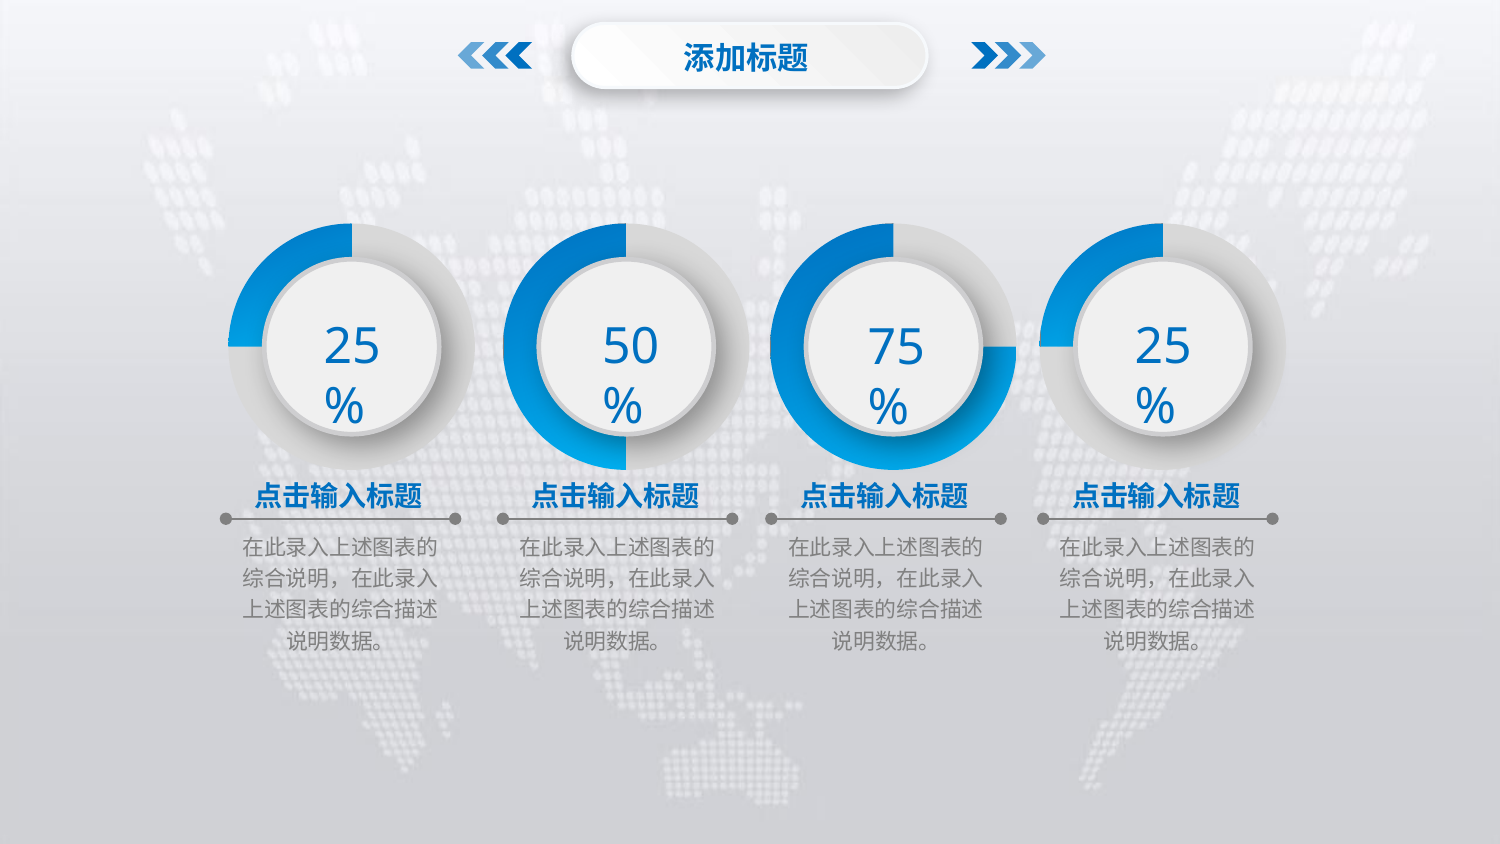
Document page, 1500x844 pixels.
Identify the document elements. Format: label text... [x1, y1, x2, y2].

text_box 点击输入标题 [243, 484, 448, 518]
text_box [971, 41, 1046, 69]
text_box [999, 218, 1326, 476]
text_box 添加标题 [617, 34, 876, 81]
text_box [457, 41, 533, 69]
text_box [188, 218, 461, 476]
text_box 在此录入上述图表的综合说明，在此录入上述图表的综合描述说明数据。 [225, 525, 456, 660]
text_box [463, 218, 728, 476]
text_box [730, 218, 997, 476]
text_box 在此录入上述图表的综合说明，在此录入上述图表的综合描述说明数据。 [771, 526, 1001, 660]
picture [0, 0, 1500, 844]
text_box 点击输入标题 [1060, 484, 1265, 518]
text_box [570, 21, 930, 90]
text_box 在此录入上述图表的综合说明，在此录入上述图表的综合描述说明数据。 [1043, 525, 1273, 660]
text_box 点击输入标题 [520, 484, 725, 518]
text_box 点击输入标题 [789, 484, 993, 518]
text_box 在此录入上述图表的综合说明，在此录入上述图表的综合描述说明数据。 [502, 525, 733, 660]
